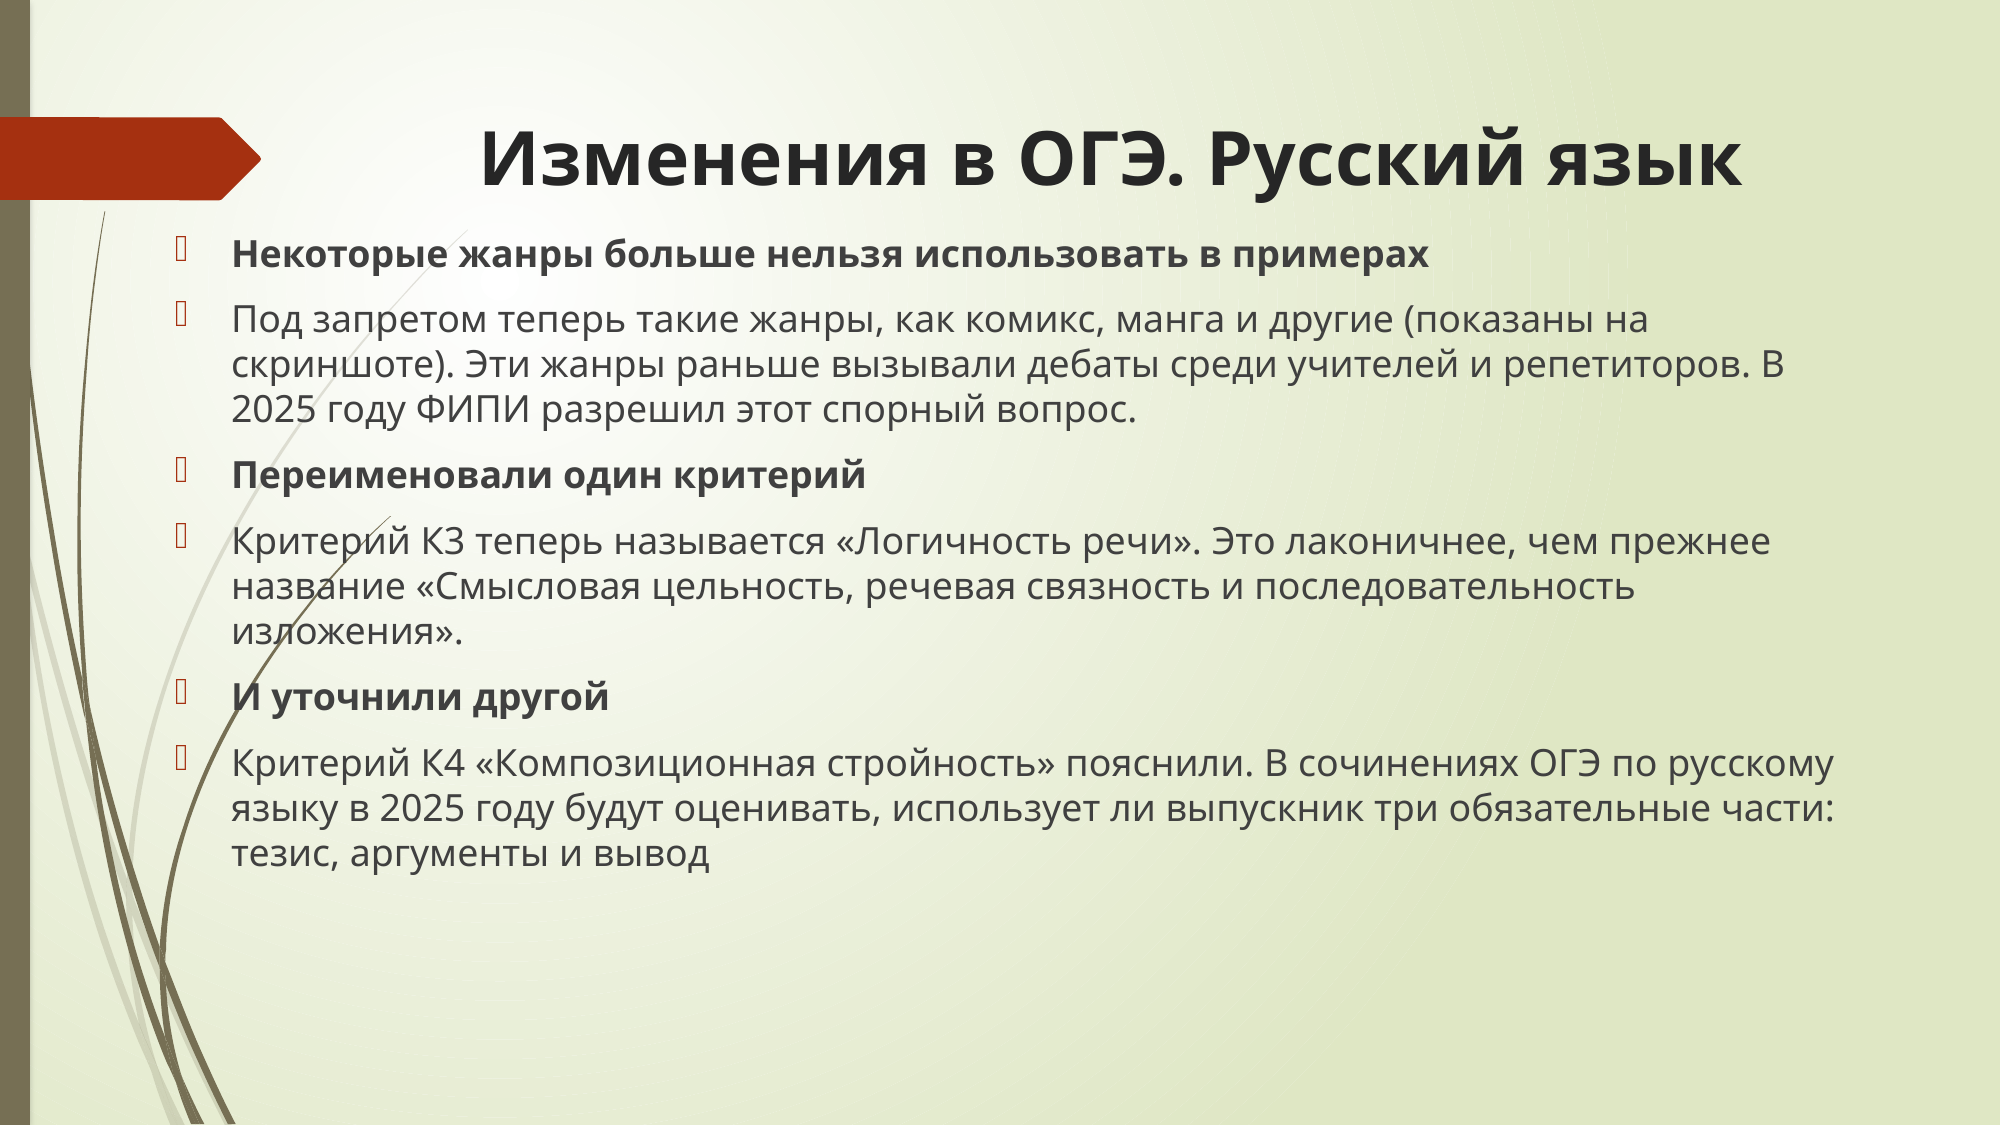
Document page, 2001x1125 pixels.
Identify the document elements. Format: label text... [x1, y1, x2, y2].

list Некоторые жанры больше нельзя использовать в примерах Под запретом теперь такие жанры, как комикс, манга и другие (показаны на скриншоте). Эти жанры раньше вызывали дебаты среди учителей и репетиторов. В 2025 году ФИПИ разрешил этот спорный вопрос. Переименовали один критерий Критерий К3 теперь называется «Логичность речи». Это лаконичнее, чем прежнее название «Смысловая цельность, речевая связность и последовательность изложения». И уточнили другой Критерий К4 «Композиционная стройность» пояснили. В сочинениях ОГЭ по русскому языку в 2025 году будут оценивать, использует ли выпускник три обязательные части: тезис, аргументы и вывод [159, 222, 1888, 1125]
title Изменения в ОГЭ. Русский язык [463, 102, 1888, 222]
